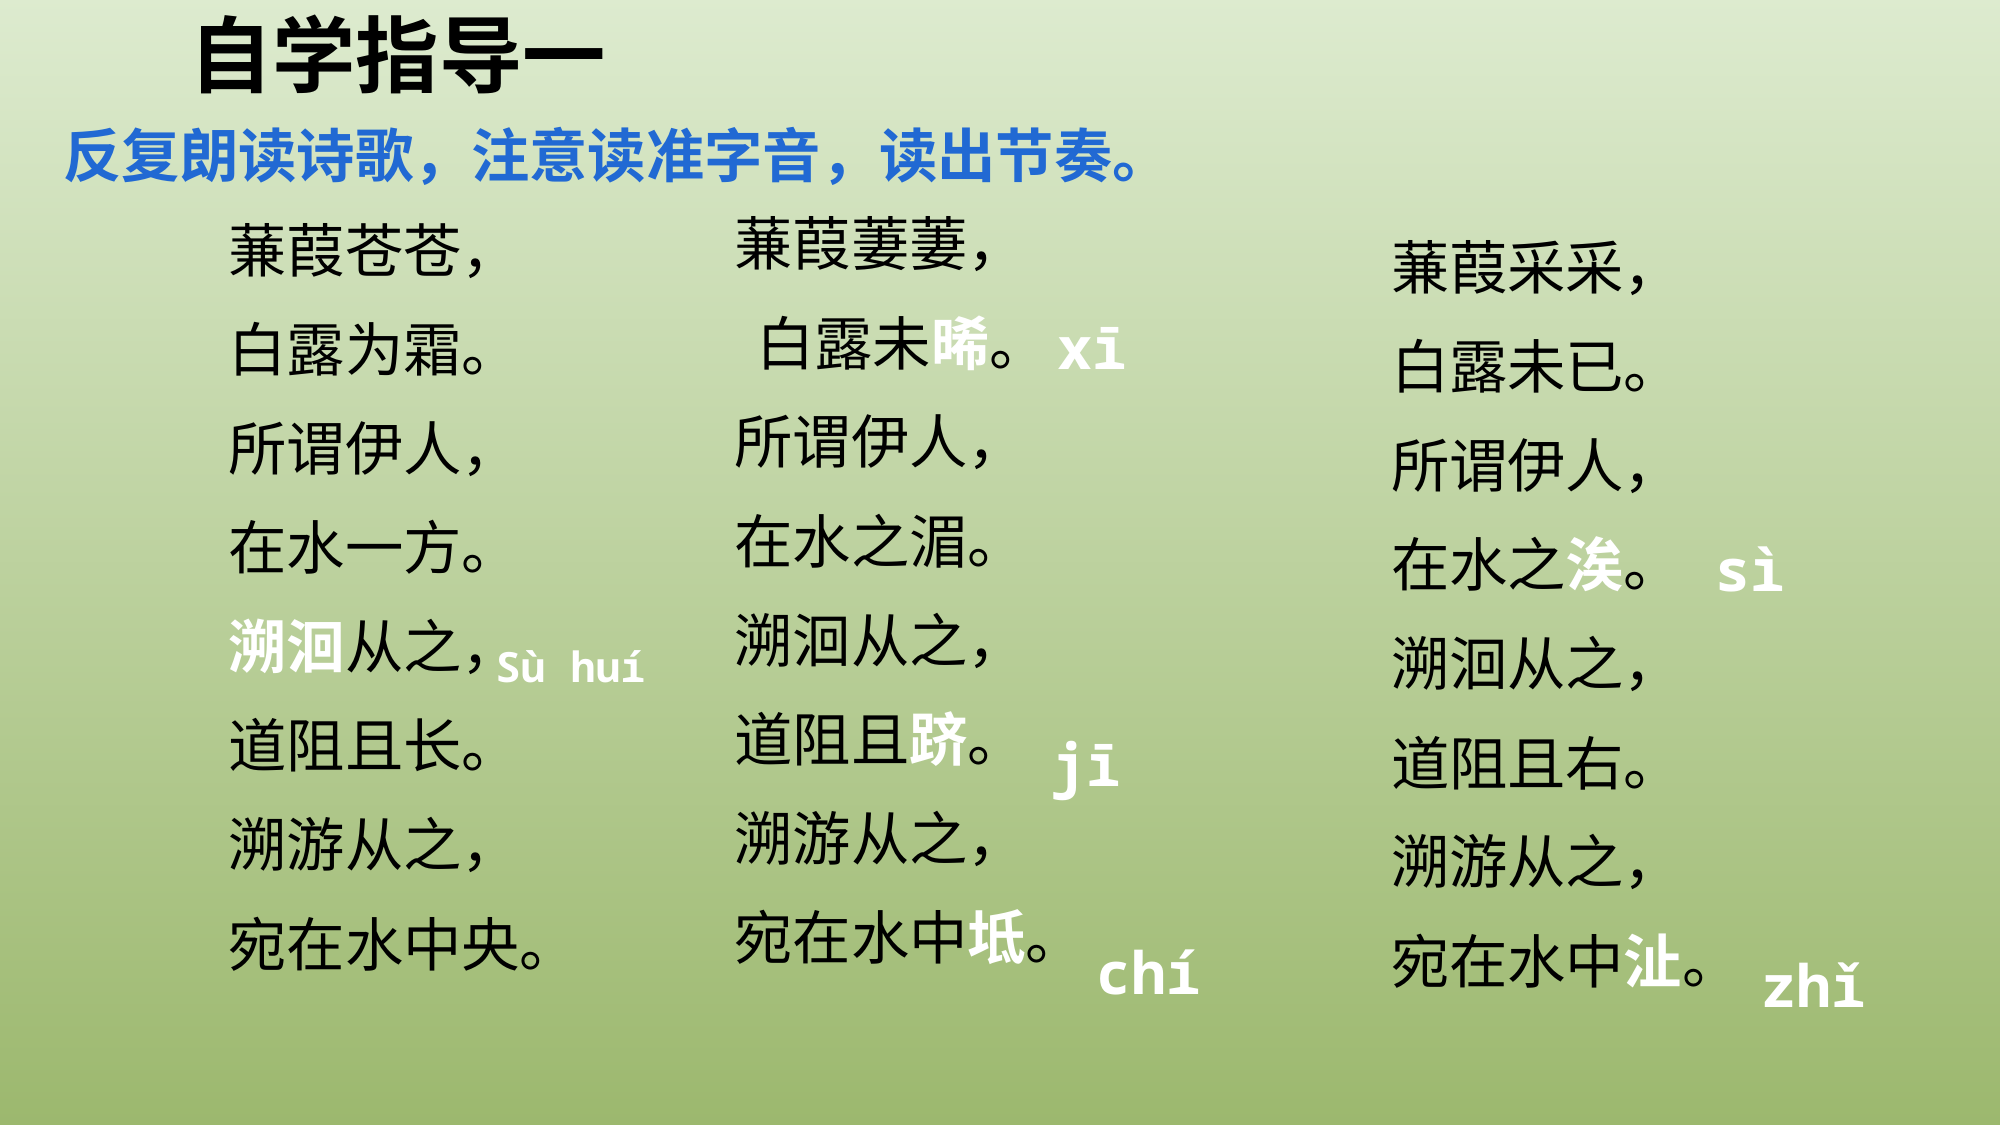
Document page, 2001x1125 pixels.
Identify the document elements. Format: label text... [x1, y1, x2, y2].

text_box zhǐ [1747, 941, 1948, 1027]
text_box 蒹葭采采， 白露未已。 所谓伊人， 在水之涘。 溯洄从之， 道阻且右。 溯游从之， 宛在水中沚。 [1376, 143, 1739, 1003]
list 自学指导一 反复朗读诗歌，注意读准字音，读出节奏。 [48, 0, 1948, 1125]
text_box Sù huí [458, 633, 683, 699]
text_box jī [1084, 721, 1155, 806]
text_box 蒹葭萋萋， 白露未晞。 所谓伊人， 在水之湄。 溯洄从之， 道阻且跻。 溯游从之， 宛在水中坻。 [719, 200, 1084, 979]
text_box xī [1084, 303, 1161, 389]
text_box sì [1739, 525, 1843, 611]
text_box 蒹葭苍苍， 白露为霜。 所谓伊人， 在水一方。 溯洄从之， 道阻且长。 溯游从之， 宛在水中央。 [213, 206, 574, 986]
text_box chí [1081, 928, 1224, 1014]
